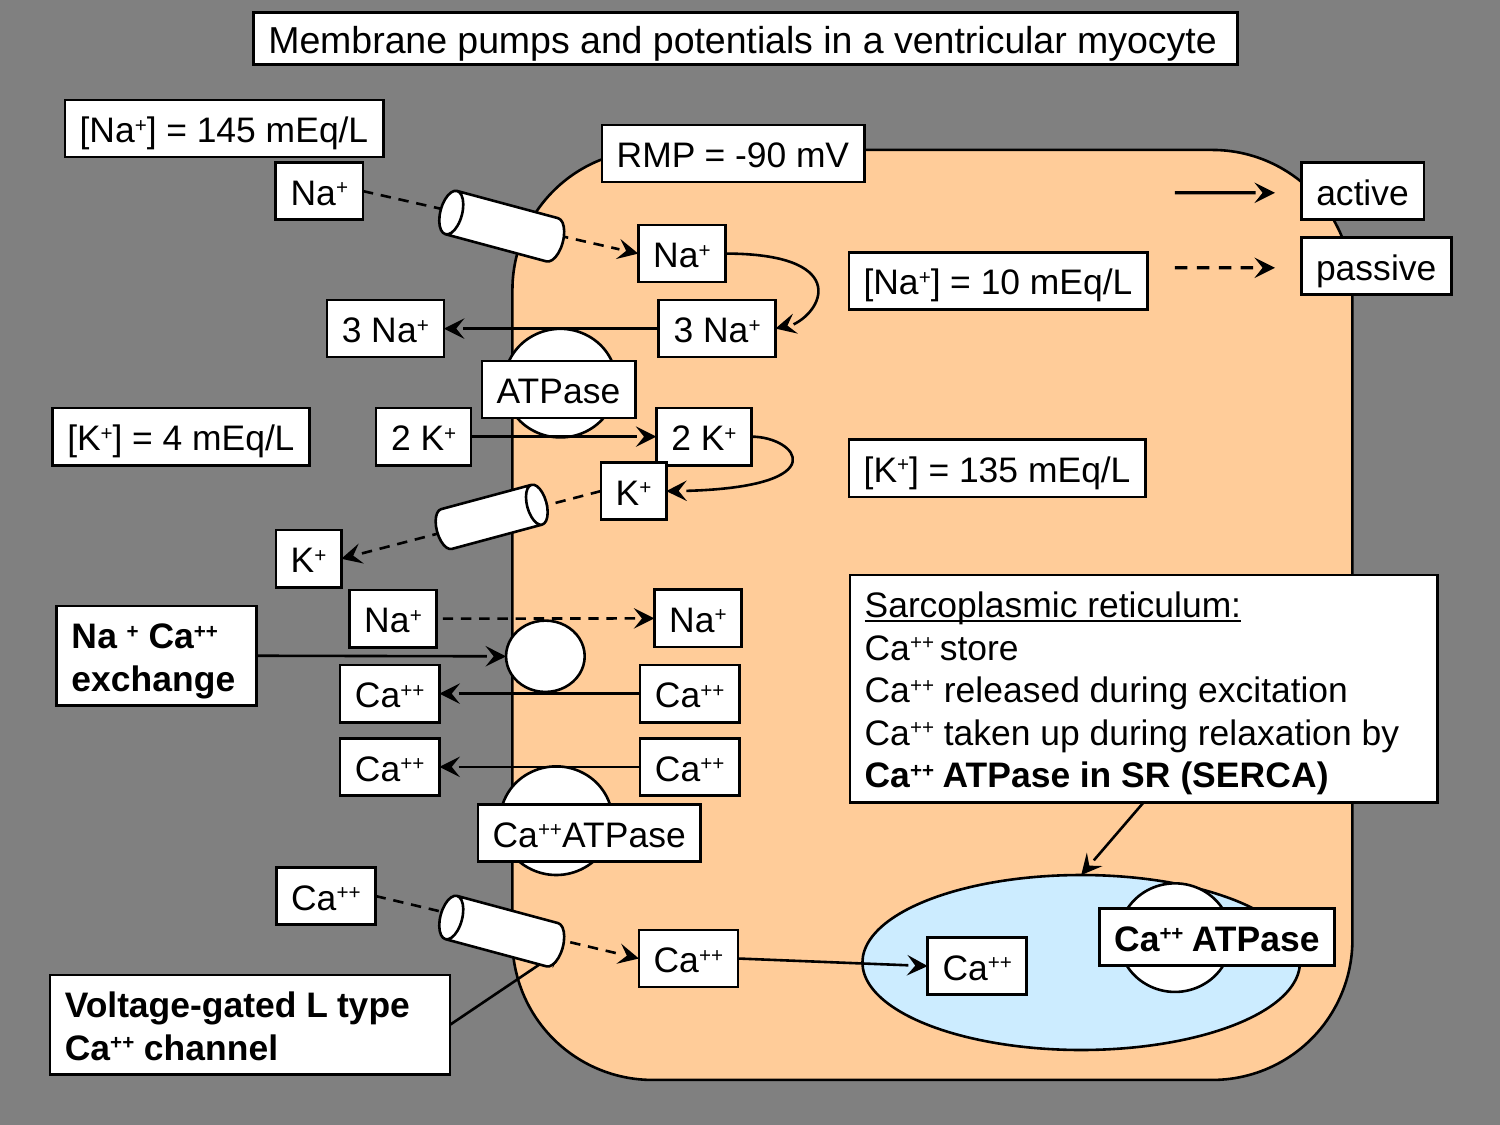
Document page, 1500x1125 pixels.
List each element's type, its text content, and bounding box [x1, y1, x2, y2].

title Membrane pumps and potentials in a ventricular myocyte [252, 11, 1239, 66]
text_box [49, 99, 1454, 1081]
